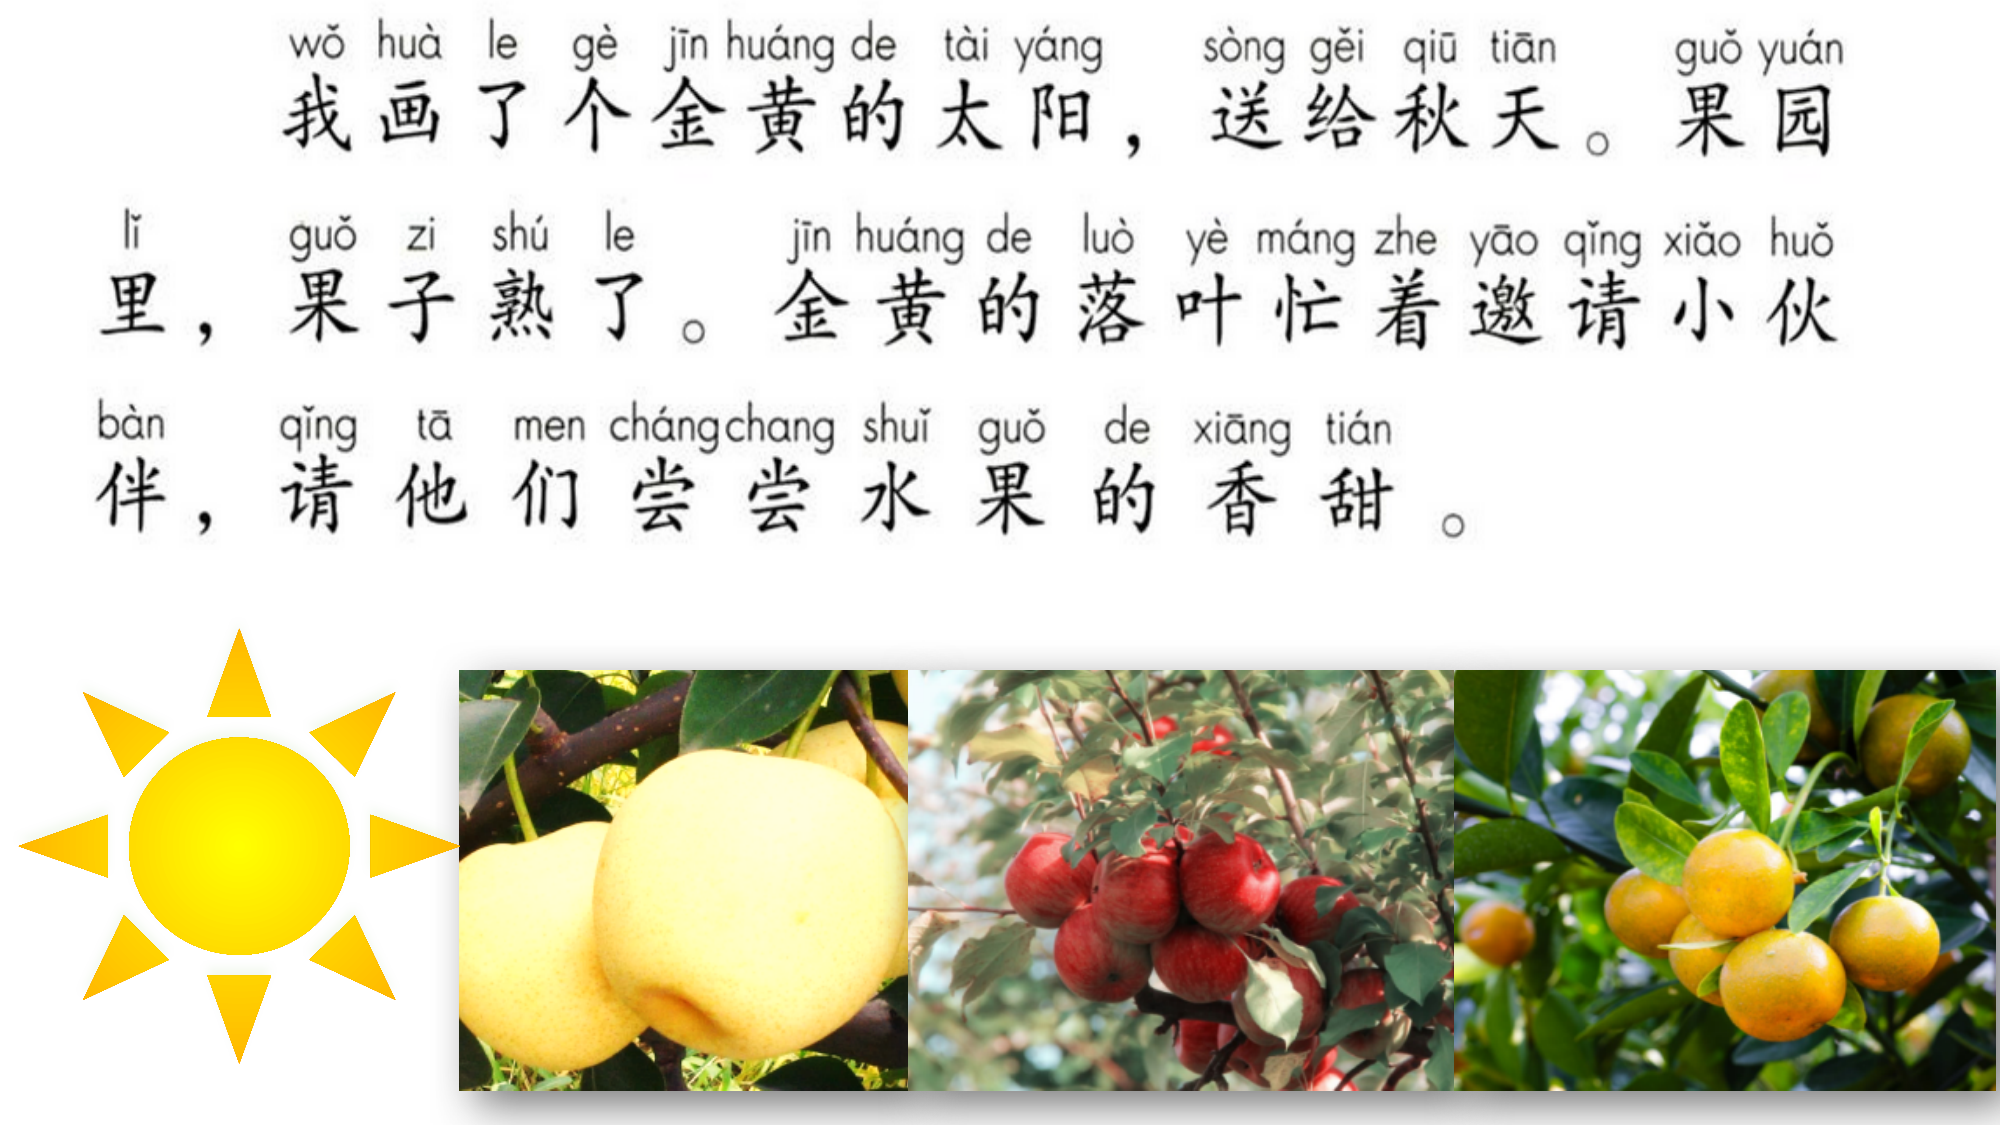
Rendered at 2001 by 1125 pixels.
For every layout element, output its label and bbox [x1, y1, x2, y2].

text_box [15, 813, 109, 879]
picture [53, 0, 1908, 565]
text_box [81, 690, 171, 779]
picture [459, 670, 1996, 1091]
text_box [206, 625, 273, 718]
text_box [206, 974, 273, 1067]
text_box [369, 813, 459, 879]
text_box [308, 690, 398, 779]
text_box [81, 913, 171, 1002]
text_box [308, 913, 398, 1002]
text_box [128, 736, 351, 956]
